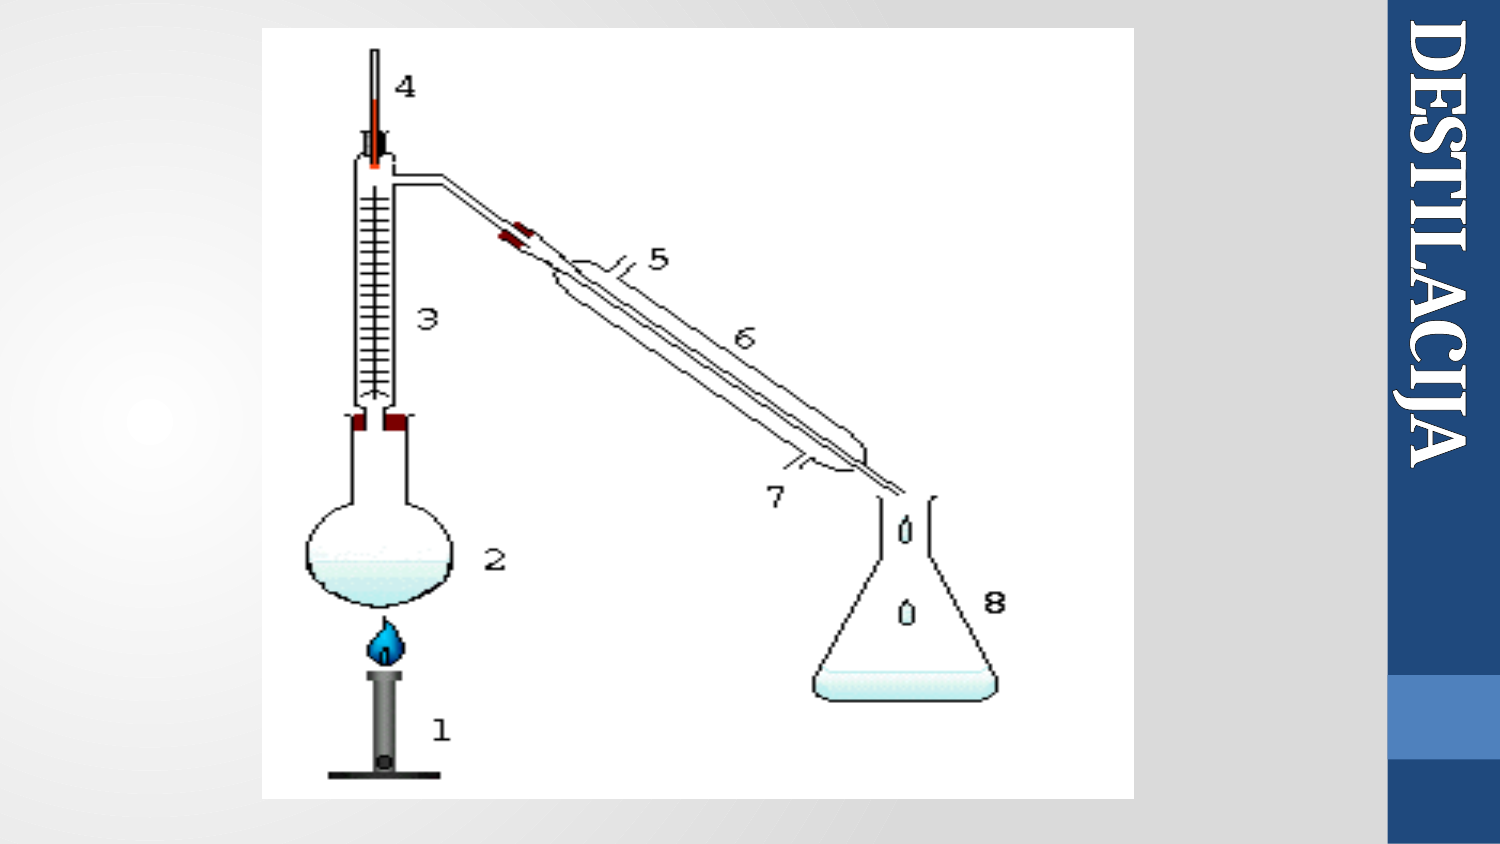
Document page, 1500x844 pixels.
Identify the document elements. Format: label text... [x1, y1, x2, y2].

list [261, 27, 1134, 800]
title DESTILACIJA [1412, 2, 1476, 631]
